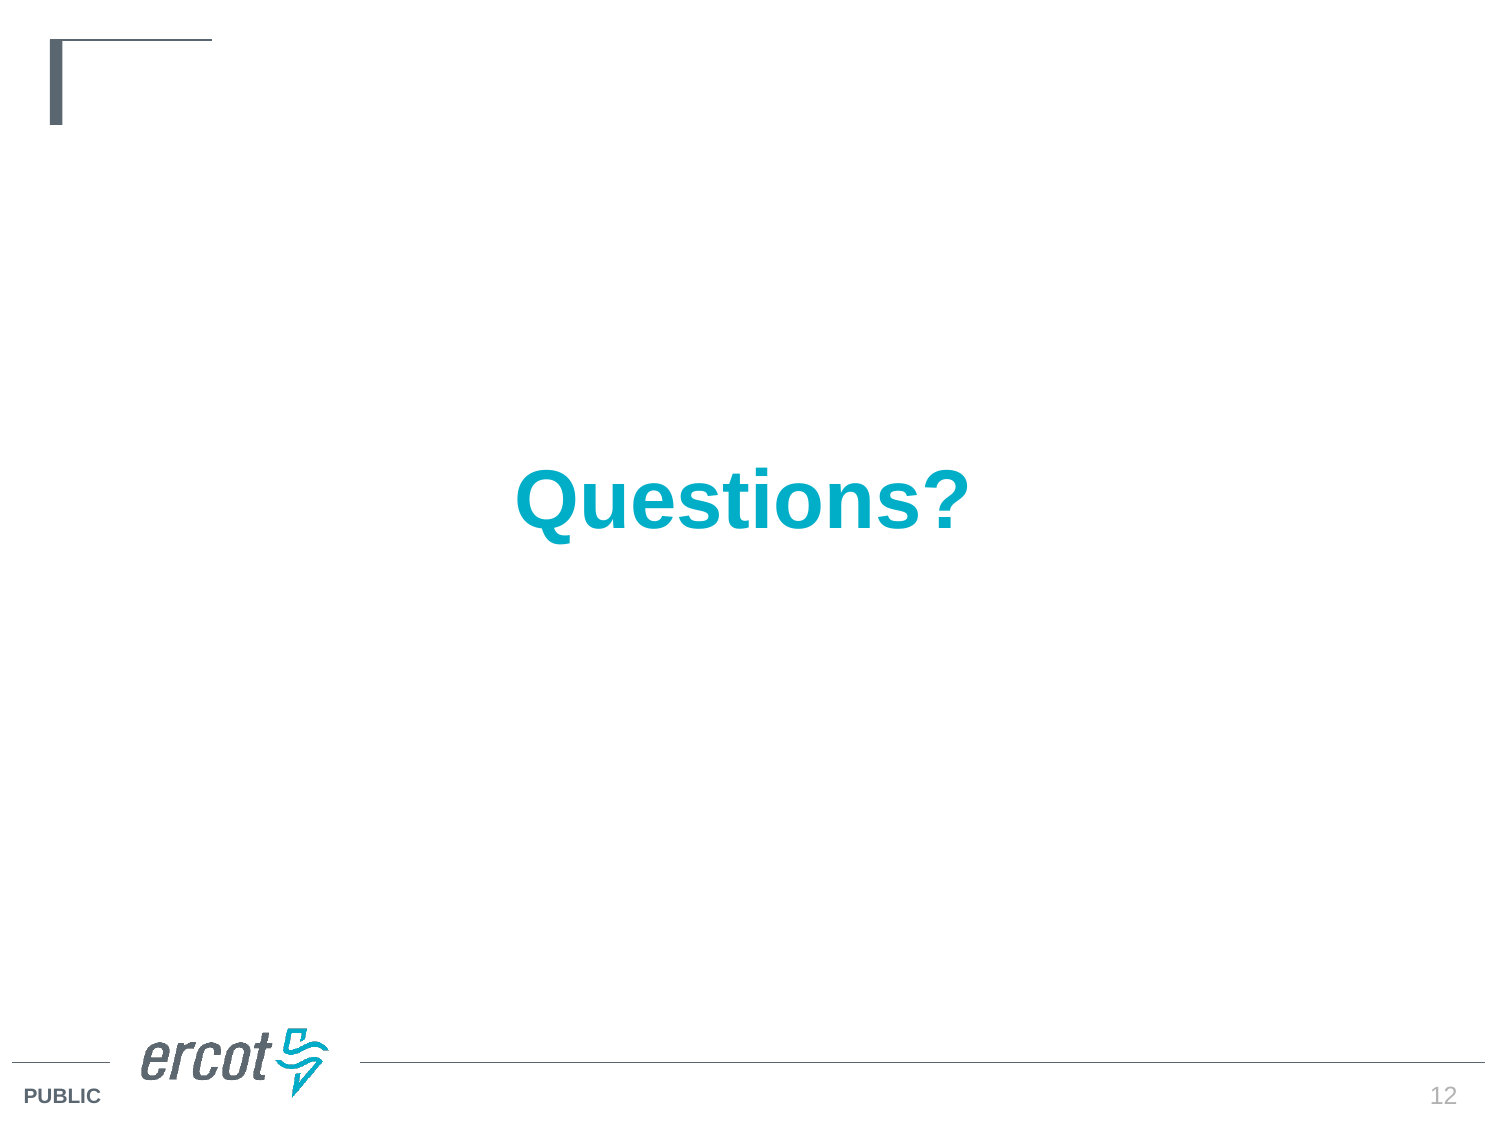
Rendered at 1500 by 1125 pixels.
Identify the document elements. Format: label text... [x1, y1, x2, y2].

title Questions? [500, 437, 1013, 523]
picture [137, 1024, 332, 1100]
slide_number 12 [1400, 1076, 1488, 1113]
